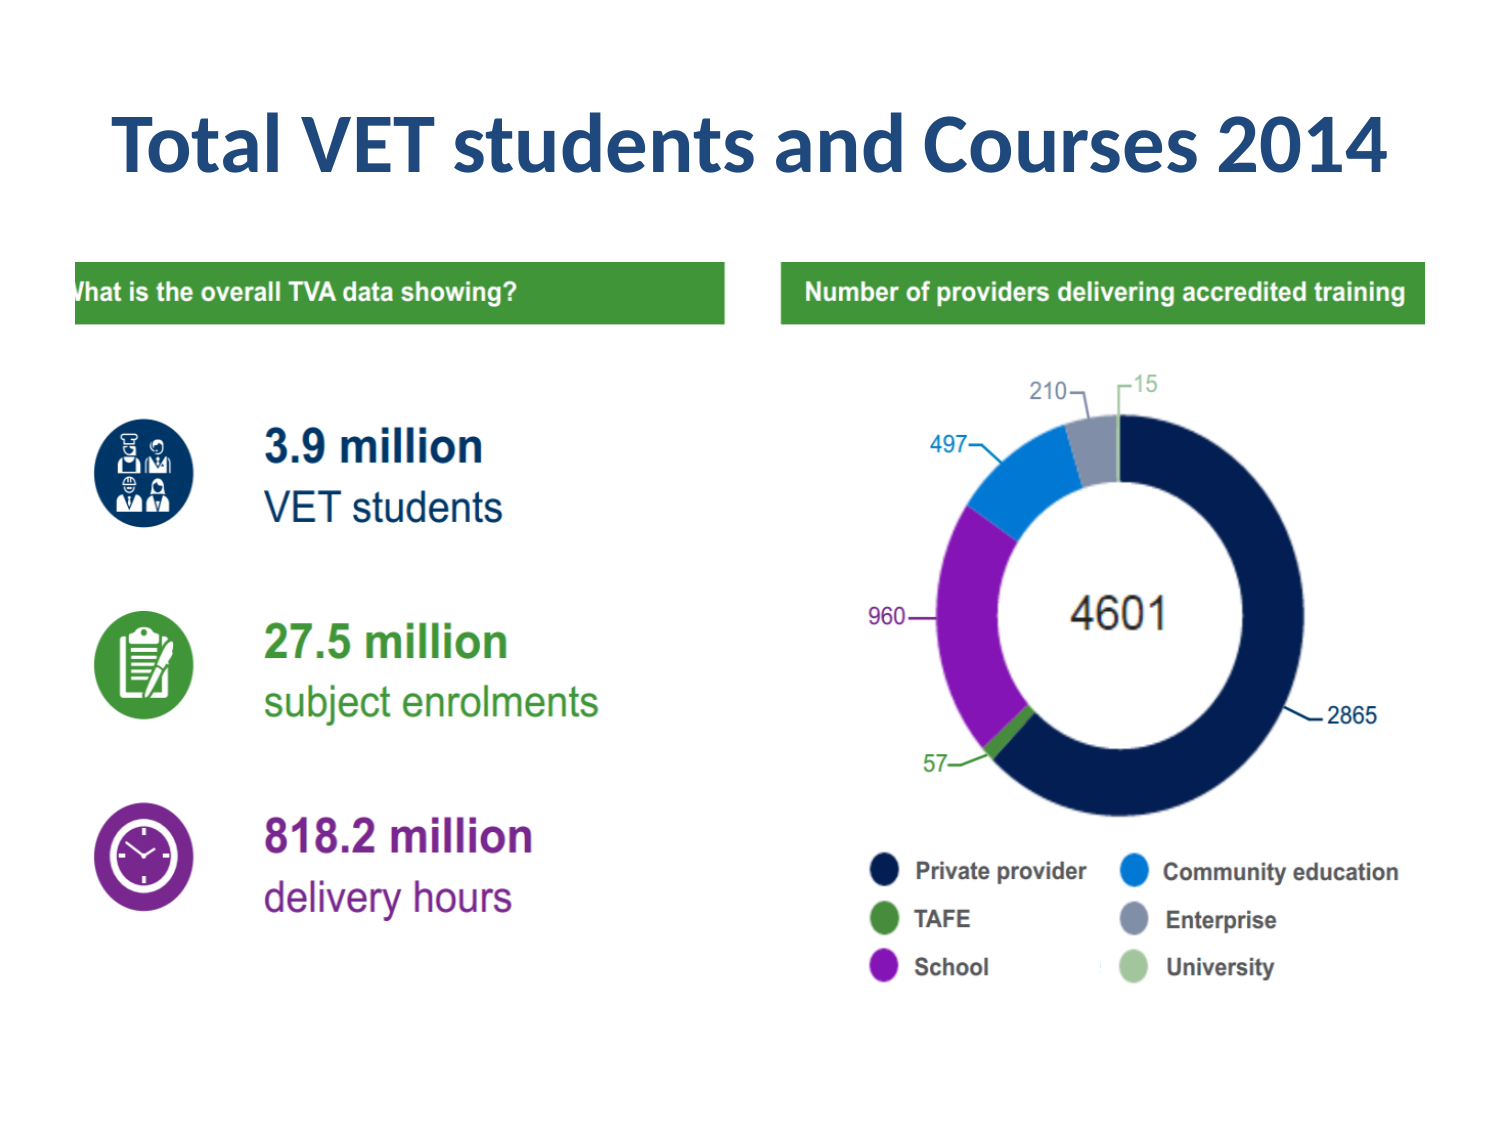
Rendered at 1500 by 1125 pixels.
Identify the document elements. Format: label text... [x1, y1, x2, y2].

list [74, 262, 1426, 1006]
title Total VET students and Courses 2014 [75, 45, 1425, 233]
